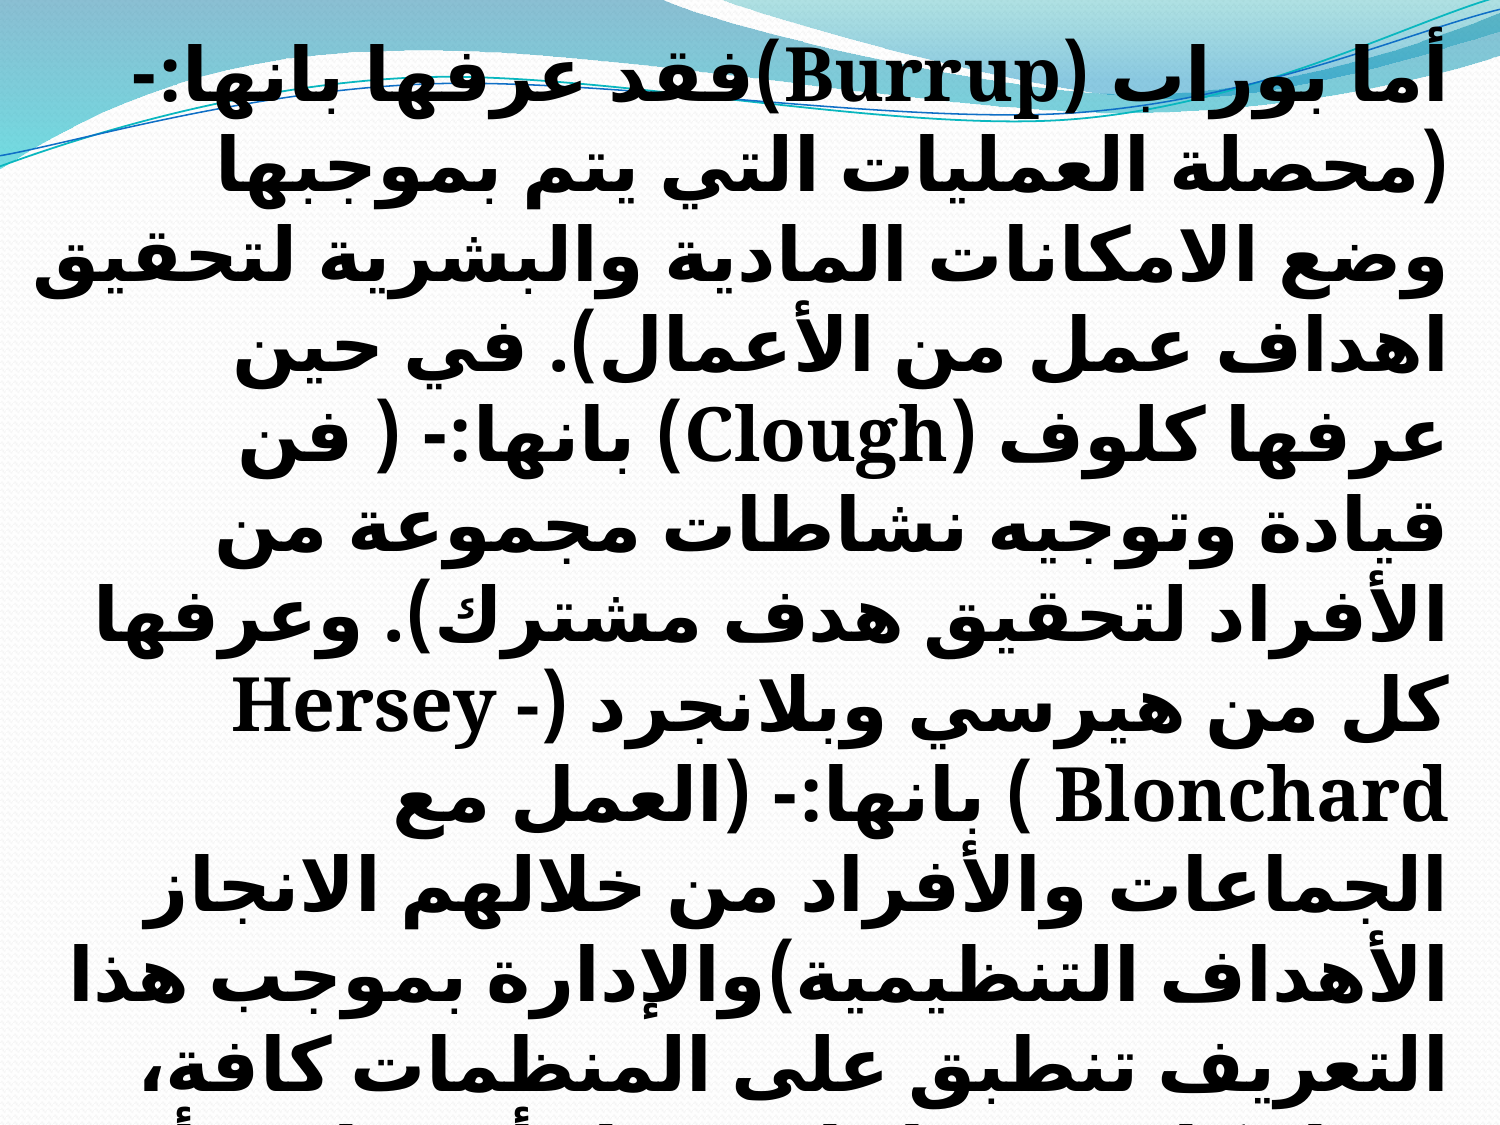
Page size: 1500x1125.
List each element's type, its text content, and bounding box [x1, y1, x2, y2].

text_box أما بوراب (Burrup)فقد عرفها بانها:- (محصلة العمليات التي يتم بموجبها وضع الامكانات المادية والبشرية لتحقيق اهداف عمل من الأعمال). في حين عرفها كلوف (Clough) بانها:- ( فن قيادة وتوجيه نشاطات مجموعة من الأفراد لتحقيق هدف مشترك). وعرفها كل من هيرسي وبلانجرد (Hersey - Blonchard ) بانها:- (العمل مع الجماعات والأفراد من خلالهم الانجاز الأهداف التنظيمية)والإدارة بموجب هذا التعريف تنطبق على المنظمات كافة، سواء كانت منظمات عمل أو تجارة، أو مؤسسات تربوية، أو مستشفيات، أو منظمات سياسية أو عائلات. [17, 19, 1465, 1125]
